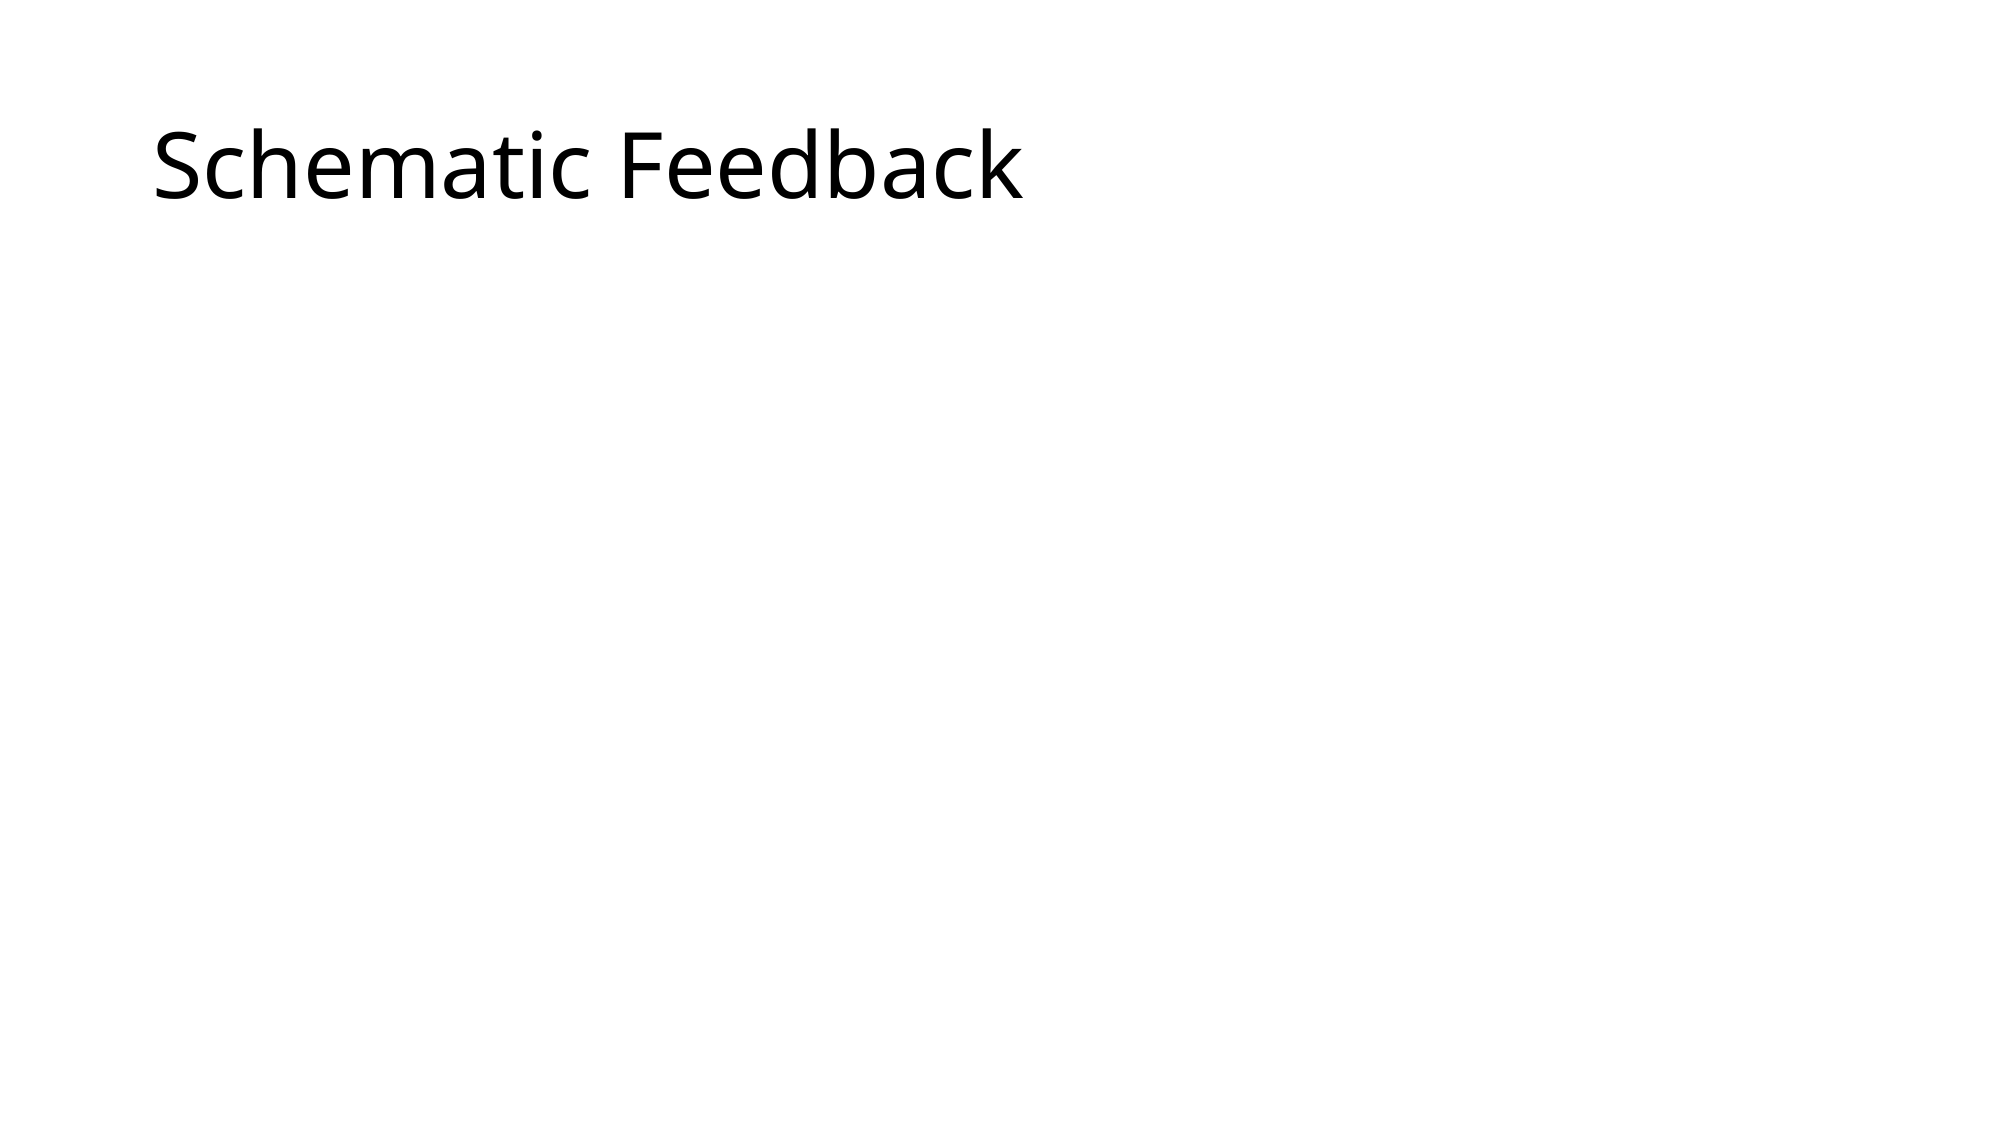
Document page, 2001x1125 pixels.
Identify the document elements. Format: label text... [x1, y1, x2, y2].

title Schematic Feedback [137, 59, 1863, 278]
